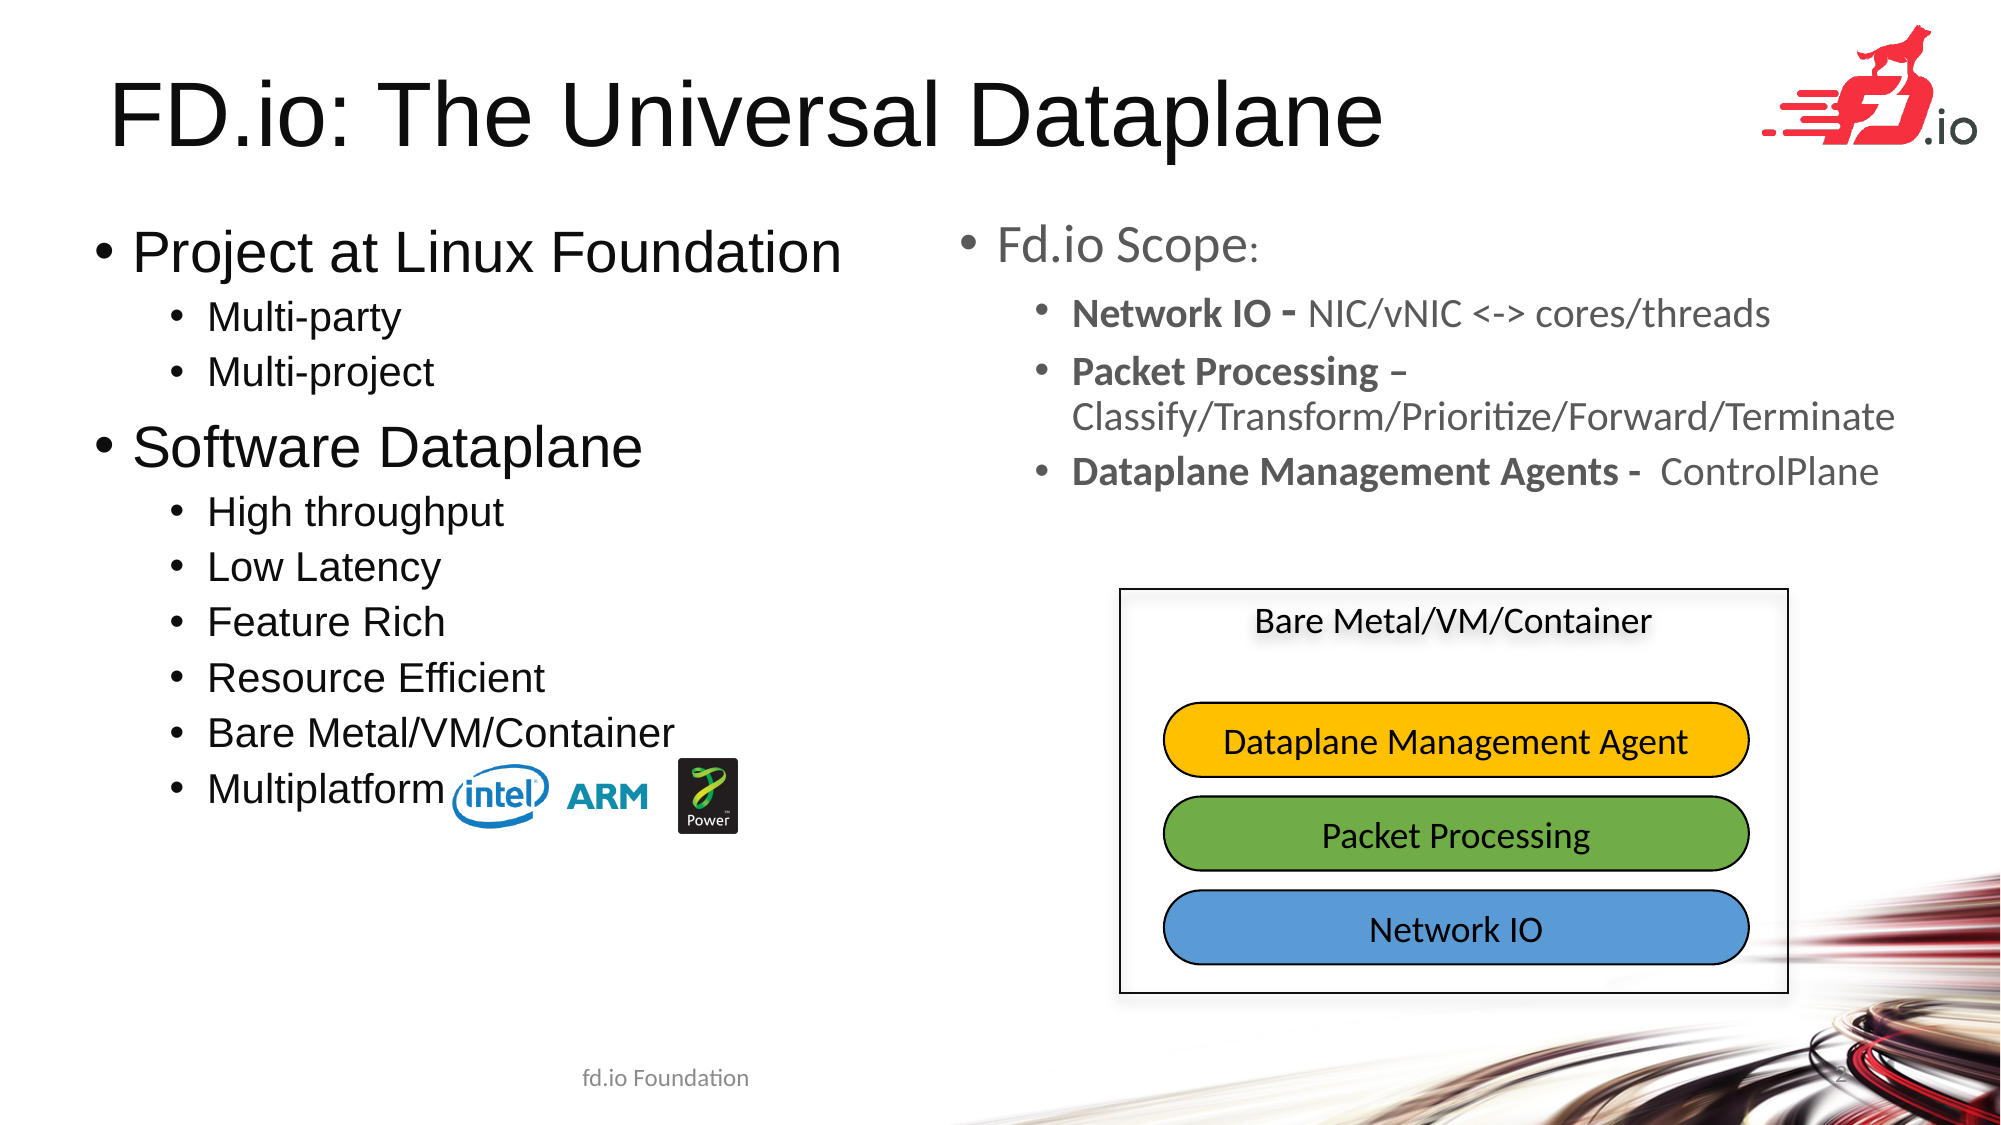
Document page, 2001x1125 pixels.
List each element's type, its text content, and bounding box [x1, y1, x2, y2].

slide_number 2 [1764, 1042, 1863, 1103]
footer fd.io Foundation [281, 1046, 1051, 1107]
text_box Network IO [1162, 889, 1750, 966]
list Project at Linux Foundation Multi-party Multi-project Software Dataplane High throughput Low Latency Feature Rich Resource Efficient Bare Metal/VM/Container Multiplatform [79, 214, 867, 943]
text_box Dataplane Management Agent [1162, 701, 1750, 778]
text_box Bare Metal/VM/Container [1119, 588, 1789, 994]
picture [0, 0, 2001, 1125]
title FD.io: The Universal Dataplane [93, 23, 1954, 211]
text_box Packet Processing [1162, 795, 1750, 872]
text_box Fd.io Scope: Network IO - NIC/vNIC <-> cores/threads Packet Processing – Classify/Transform/Prioritize/Forward/Terminate Dataplane Management Agents - ControlPlane [944, 208, 1940, 531]
